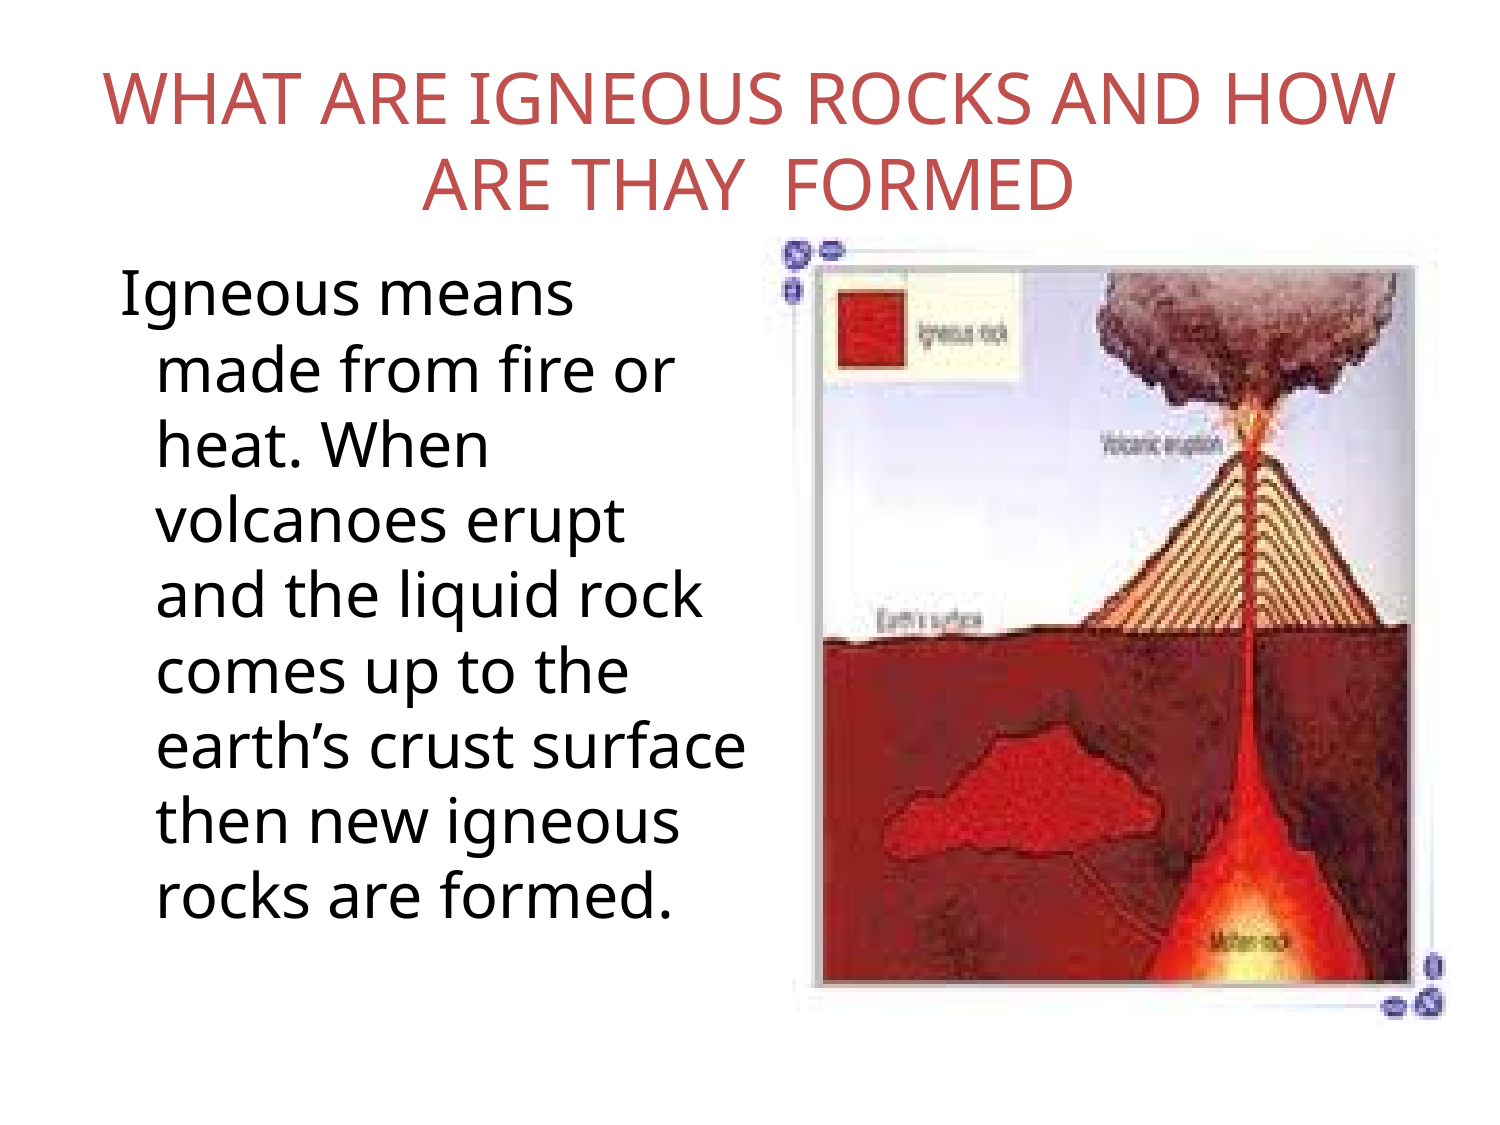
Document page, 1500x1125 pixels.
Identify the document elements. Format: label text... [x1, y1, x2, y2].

title WHAT ARE IGNEOUS ROCKS AND HOW ARE THAY FORMED [75, 45, 1425, 233]
list Igneous means made from fire or heat. When volcanoes erupt and the liquid rock comes up to the earth’s crust surface then new igneous rocks are formed. [87, 237, 760, 1013]
picture [762, 237, 1451, 1026]
